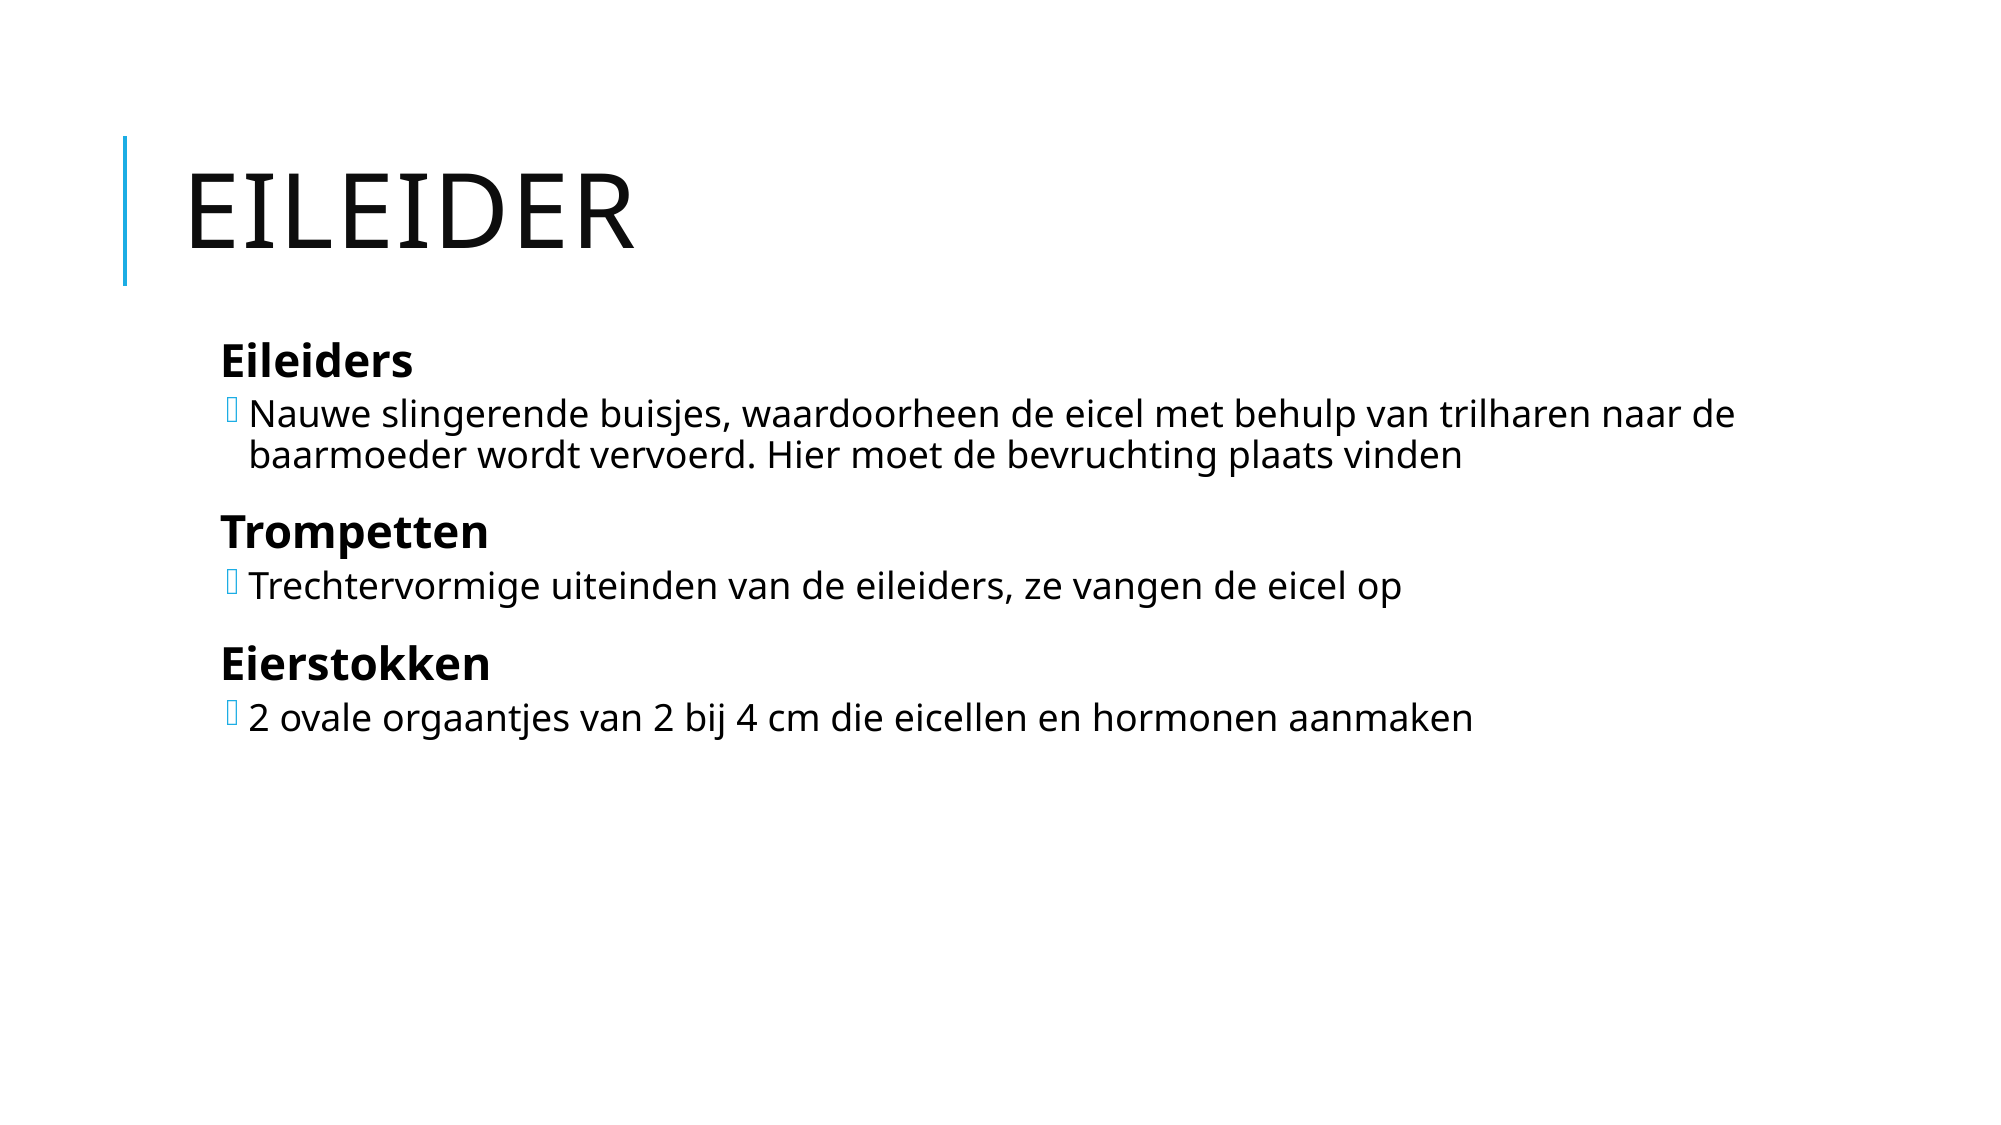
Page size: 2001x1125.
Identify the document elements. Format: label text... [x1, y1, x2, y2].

title eileider [168, 96, 1763, 342]
list Eileiders Nauwe slingerende buisjes, waardoorheen de eicel met behulp van trilharen naar de baarmoeder wordt vervoerd. Hier moet de bevruchting plaats vinden Trompetten Trechtervormige uiteinden van de eileiders, ze vangen de eicel op Eierstokken 2 ovale orgaantjes van 2 bij 4 cm die eicellen en hormonen aanmaken [197, 329, 1803, 1075]
